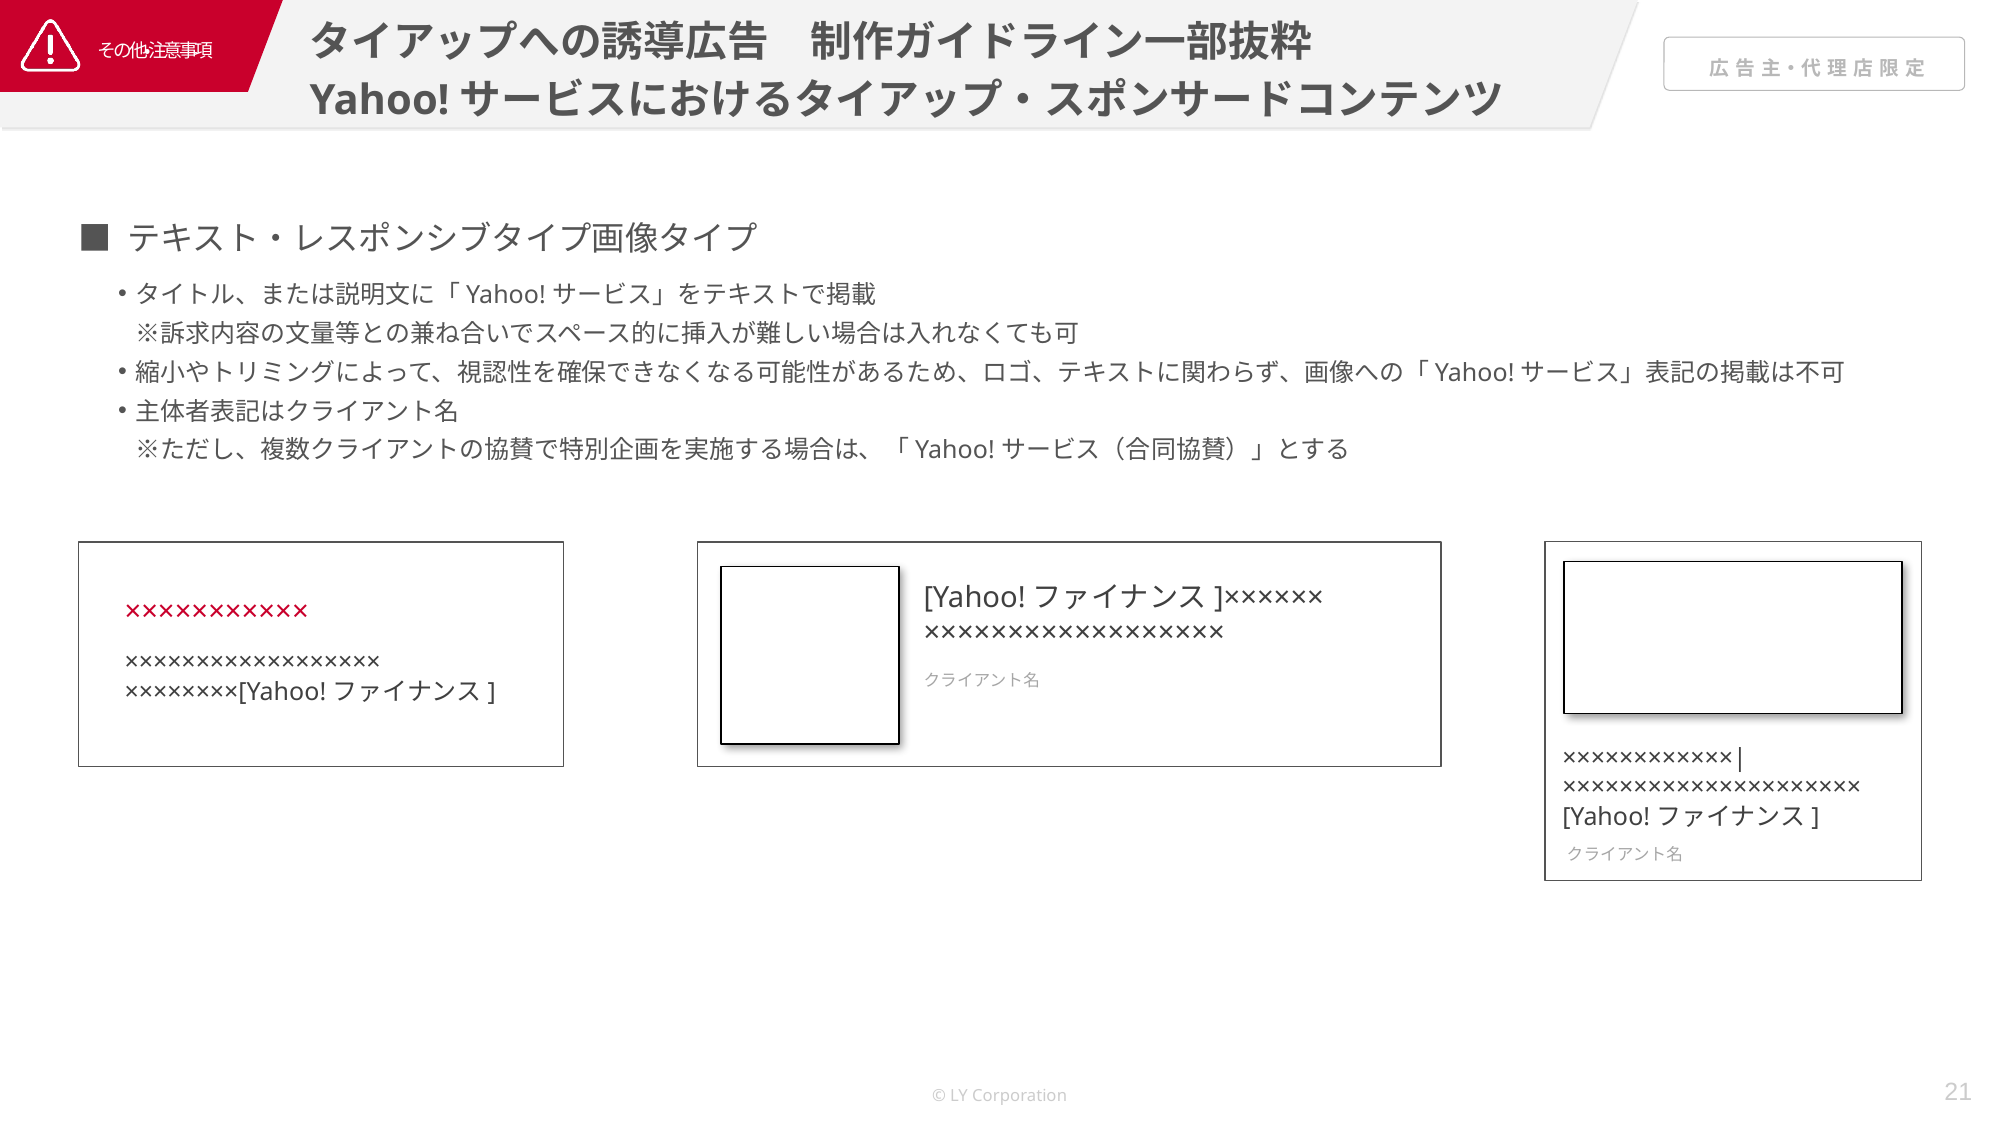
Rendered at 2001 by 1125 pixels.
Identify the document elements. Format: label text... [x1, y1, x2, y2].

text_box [697, 541, 1465, 767]
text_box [1544, 541, 1922, 884]
text_box ■ テキスト・レスポンシブタイプ画像タイプ タイトル、または説明文に「Yahoo!サービス」をテキストで掲載 ※訴求内容の文量等との兼ね合いでスペース的に挿入が難しい場合は入れなくても可 縮小やトリミングによって、視認性を確保できなくなる可能性があるため、ロゴ、テキストに関わらず、画像への「Yahoo!サービス」表記の掲載は不可 主体者表記はクライアント名 ※ただし、複数クライアントの協賛で特別企画を実施する場合は、「Yahoo!サービス（合同協賛）」とする [78, 208, 1922, 464]
list その他・注意事項 [97, 13, 240, 81]
picture [16, 12, 84, 80]
list タイアップへの誘導広告 制作ガイドライン一部抜粋 Yahoo!サービスにおけるタイアップ・スポンサードコンテンツ [309, 41, 1645, 97]
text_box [78, 541, 618, 767]
